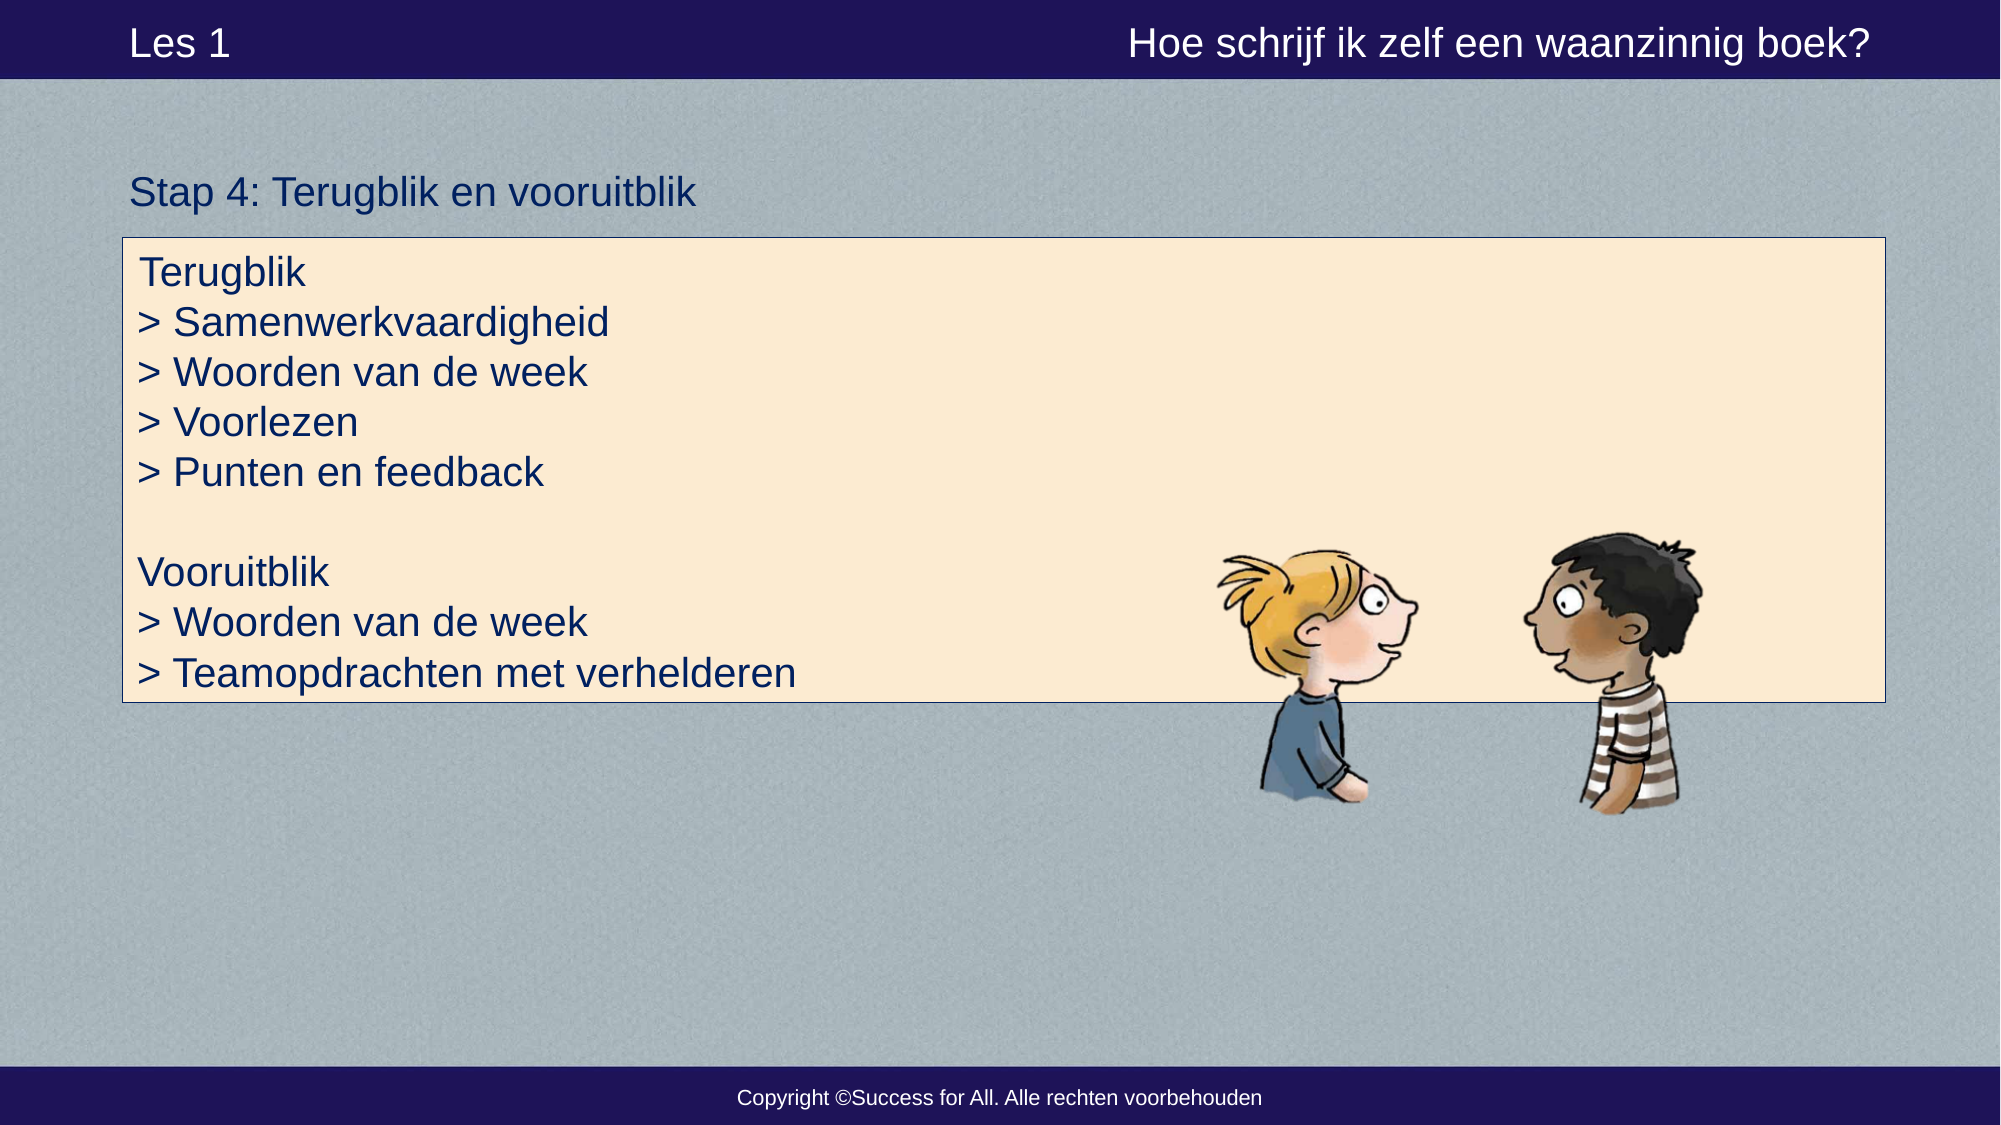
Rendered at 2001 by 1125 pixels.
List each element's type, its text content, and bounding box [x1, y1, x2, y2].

text_box Hoe schrijf ik zelf een waanzinnig boek? [999, 8, 1886, 73]
text_box Copyright ©Success for All. Alle rechten voorbehouden [0, 1076, 2000, 1125]
picture [0, 0, 2001, 1125]
text_box Terugblik > Samenwerkvaardigheid > Woorden van de week > Voorlezen > Punten en feedback Vooruitblik > Woorden van de week > Teamopdrachten met verhelderen [122, 237, 1886, 703]
text_box Les 1 [114, 8, 354, 73]
text_box Stap 4: Terugblik en vooruitblik [114, 157, 907, 223]
